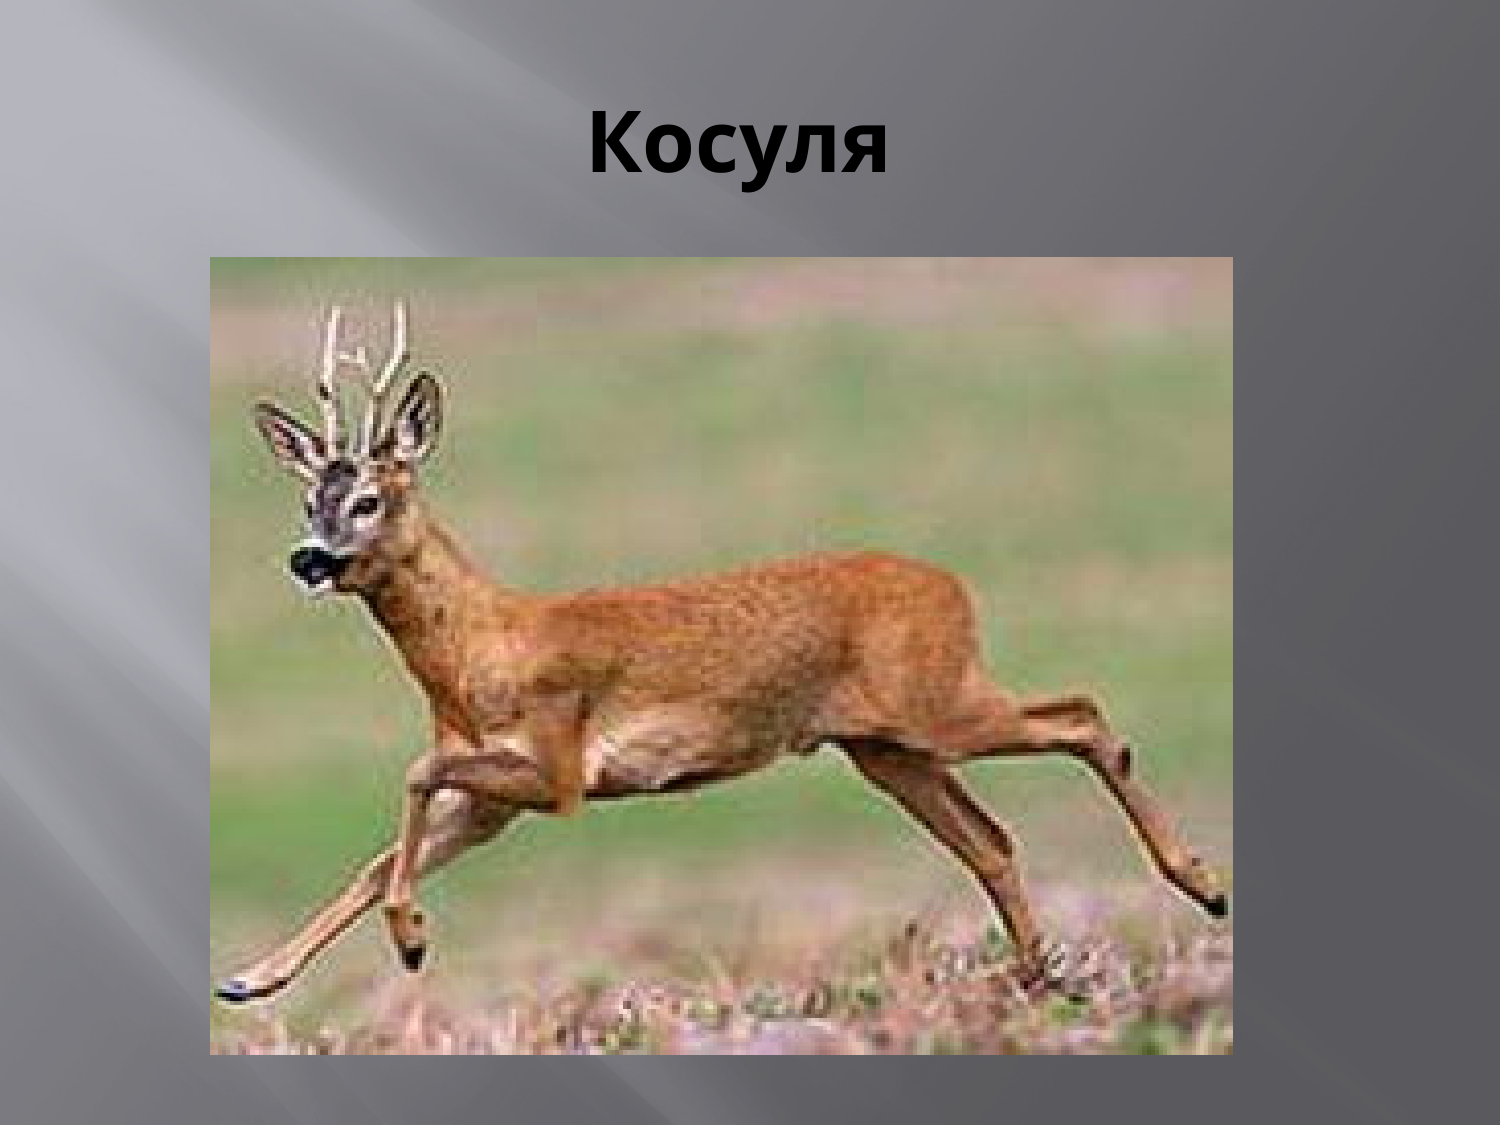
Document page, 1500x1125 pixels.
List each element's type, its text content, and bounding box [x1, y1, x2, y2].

picture [210, 257, 1233, 1055]
title Косуля [75, 45, 1425, 233]
